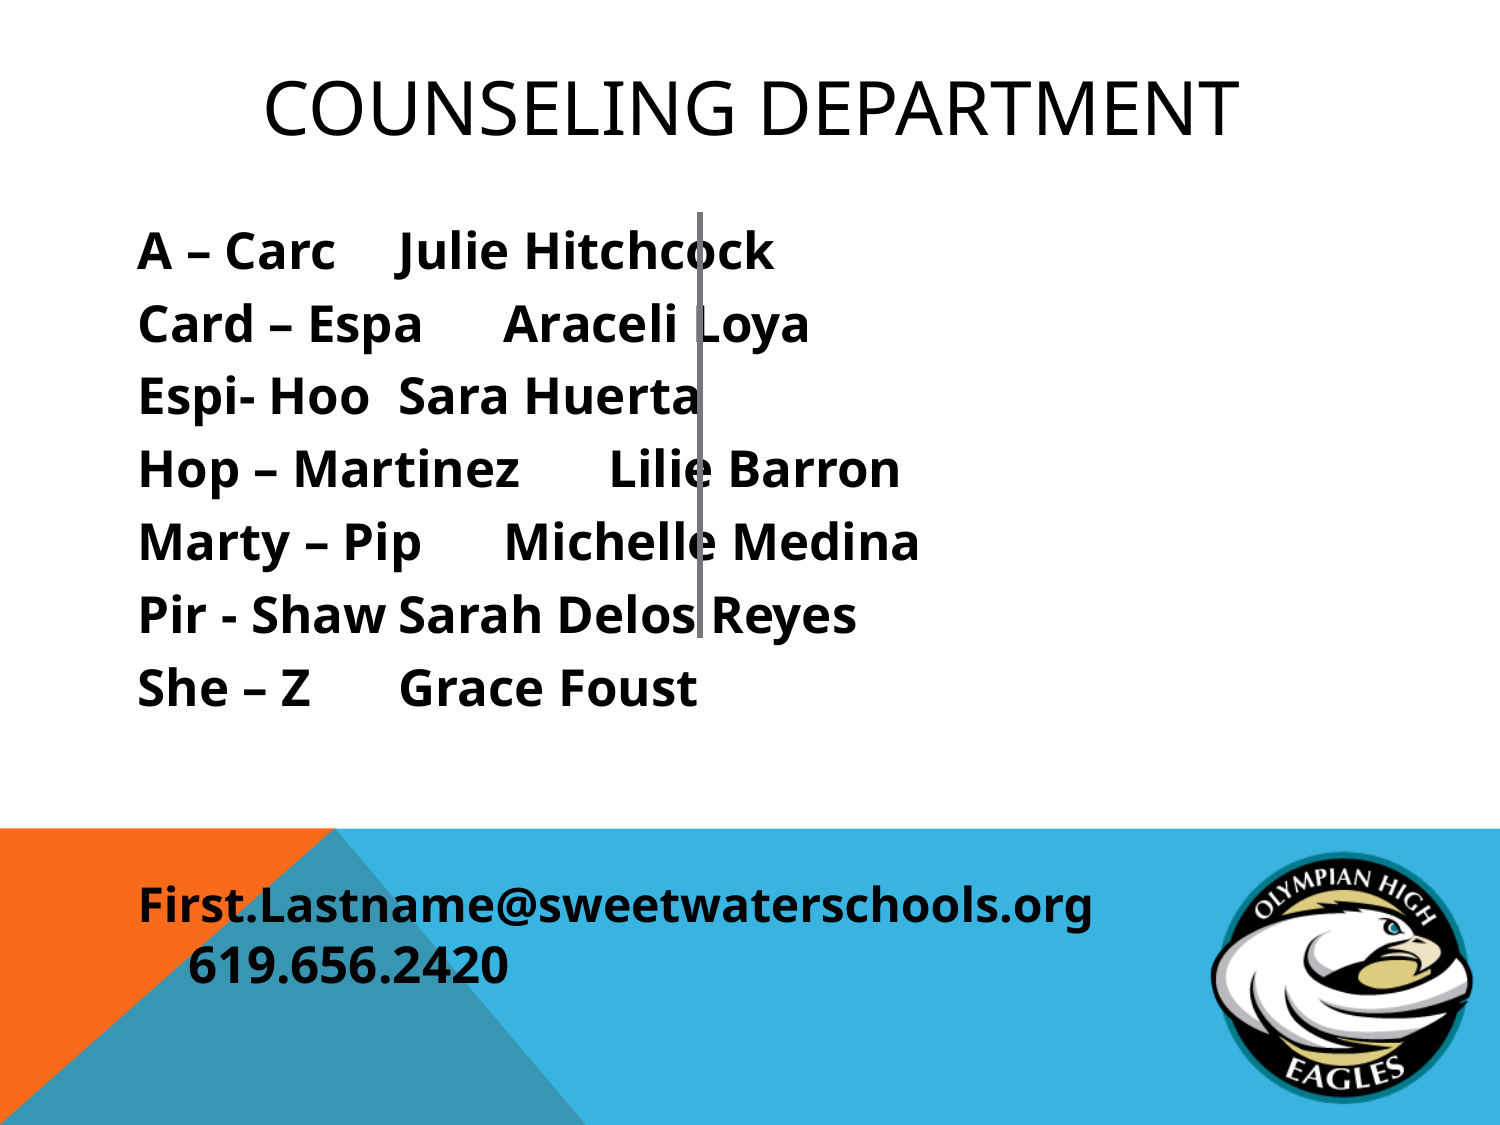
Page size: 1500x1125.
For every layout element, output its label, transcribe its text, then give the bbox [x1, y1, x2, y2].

picture [1205, 843, 1476, 1113]
list A – Carc Julie Hitchcock Card – Espa Araceli Loya Espi- Hoo Sara Huerta Hop – Martinez Lilie Barron Marty – Pip Michelle Medina Pir - Shaw Sarah Delos Reyes She – Z Grace Foust First.Lastname@sweetwaterschools.org 619.656.2420 [122, 149, 1403, 1007]
title Counseling Department [135, 60, 1369, 149]
